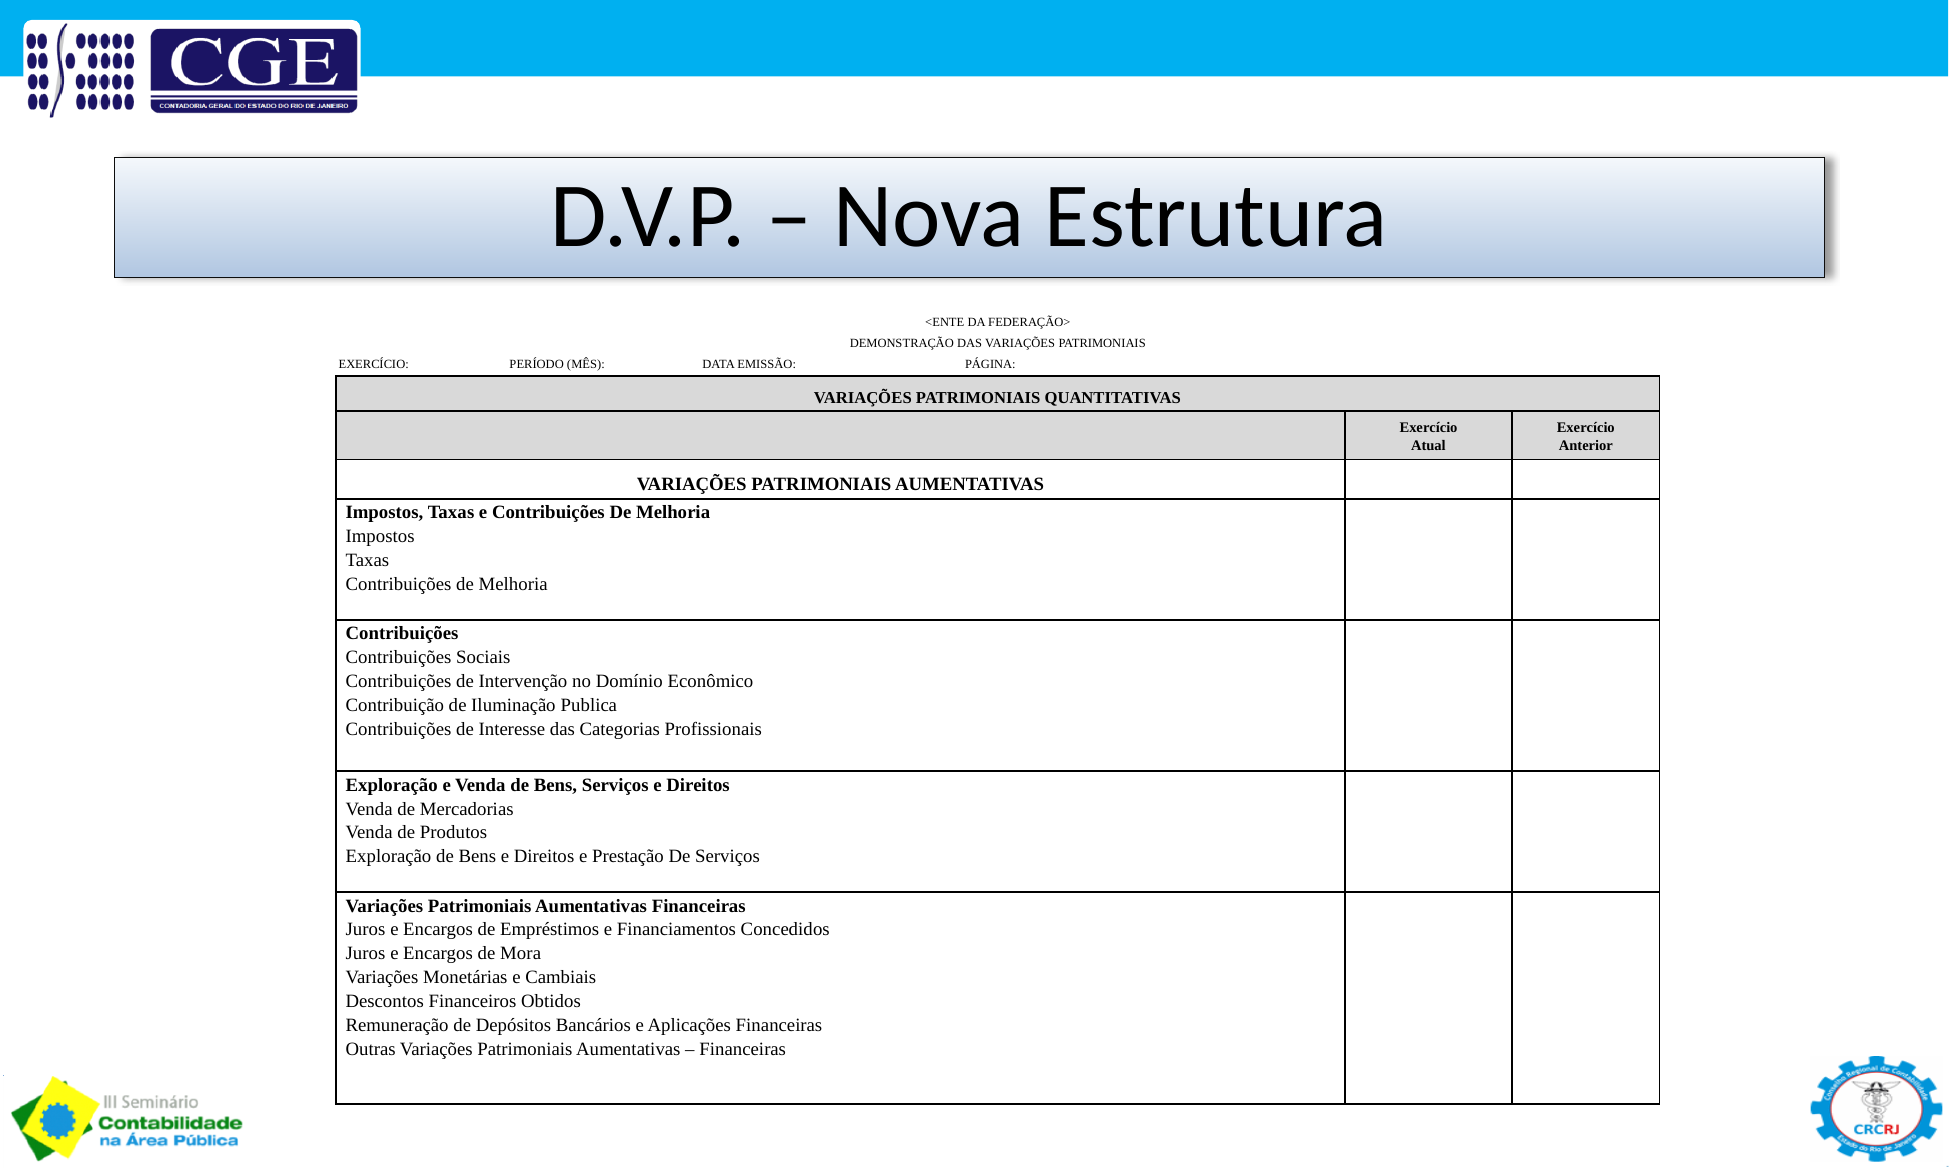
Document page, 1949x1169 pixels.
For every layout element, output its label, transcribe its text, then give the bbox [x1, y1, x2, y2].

table_cell [1346, 893, 1511, 1103]
picture [23, 20, 361, 118]
table_cell [1513, 500, 1659, 619]
table_cell VARIAÇÕES PATRIMONIAIS AUMENTATIVAS [337, 460, 1344, 498]
table_cell [1346, 500, 1511, 619]
table_cell [1513, 621, 1659, 770]
table_cell Exercício Atual [1346, 412, 1511, 459]
table_cell Exercício Anterior [1513, 412, 1659, 459]
table_cell [1513, 893, 1659, 1103]
table_cell VARIAÇÕES PATRIMONIAIS QUANTITATIVAS [337, 377, 1659, 410]
table_cell [1346, 460, 1511, 498]
table_header <ENTE DA FEDERAÇÃO> [336, 314, 1660, 334]
table_cell EXERCÍCIO: PERÍODO (MÊS): DATA EMISSÃO: PÁGINA: [336, 355, 1660, 375]
table_cell Contribuições Contribuições Sociais Contribuições de Intervenção no Domínio Econômico Contribuição de Iluminação Publica Contribuições de Interesse das Categorias Profissionais [337, 621, 1344, 770]
text_box D.V.P. – Nova Estrutura [114, 157, 1825, 278]
table_cell [1346, 772, 1511, 891]
table_cell Variações Patrimoniais Aumentativas Financeiras Juros e Encargos de Empréstimos e Financiamentos Concedidos Juros e Encargos de Mora Variações Monetárias e Cambiais Descontos Financeiros Obtidos Remuneração de Depósitos Bancários e Aplicações Financeiras Outras Variações Patrimoniais Aumentativas – Financeiras [337, 893, 1344, 1103]
table_cell [1513, 460, 1659, 498]
table_cell Impostos, Taxas e Contribuições De Melhoria Impostos Taxas Contribuições de Melhoria [337, 500, 1344, 619]
picture [1803, 1056, 1949, 1167]
table_cell Exploração e Venda de Bens, Serviços e Direitos Venda de Mercadorias Venda de Produtos Exploração de Bens e Direitos e Prestação De Serviços [337, 772, 1344, 891]
picture [3, 1075, 254, 1168]
table_cell [1346, 621, 1511, 770]
table_cell [337, 412, 1344, 459]
table_cell [1513, 772, 1659, 891]
table_cell DEMONSTRAÇÃO DAS VARIAÇÕES PATRIMONIAIS [336, 334, 1660, 355]
